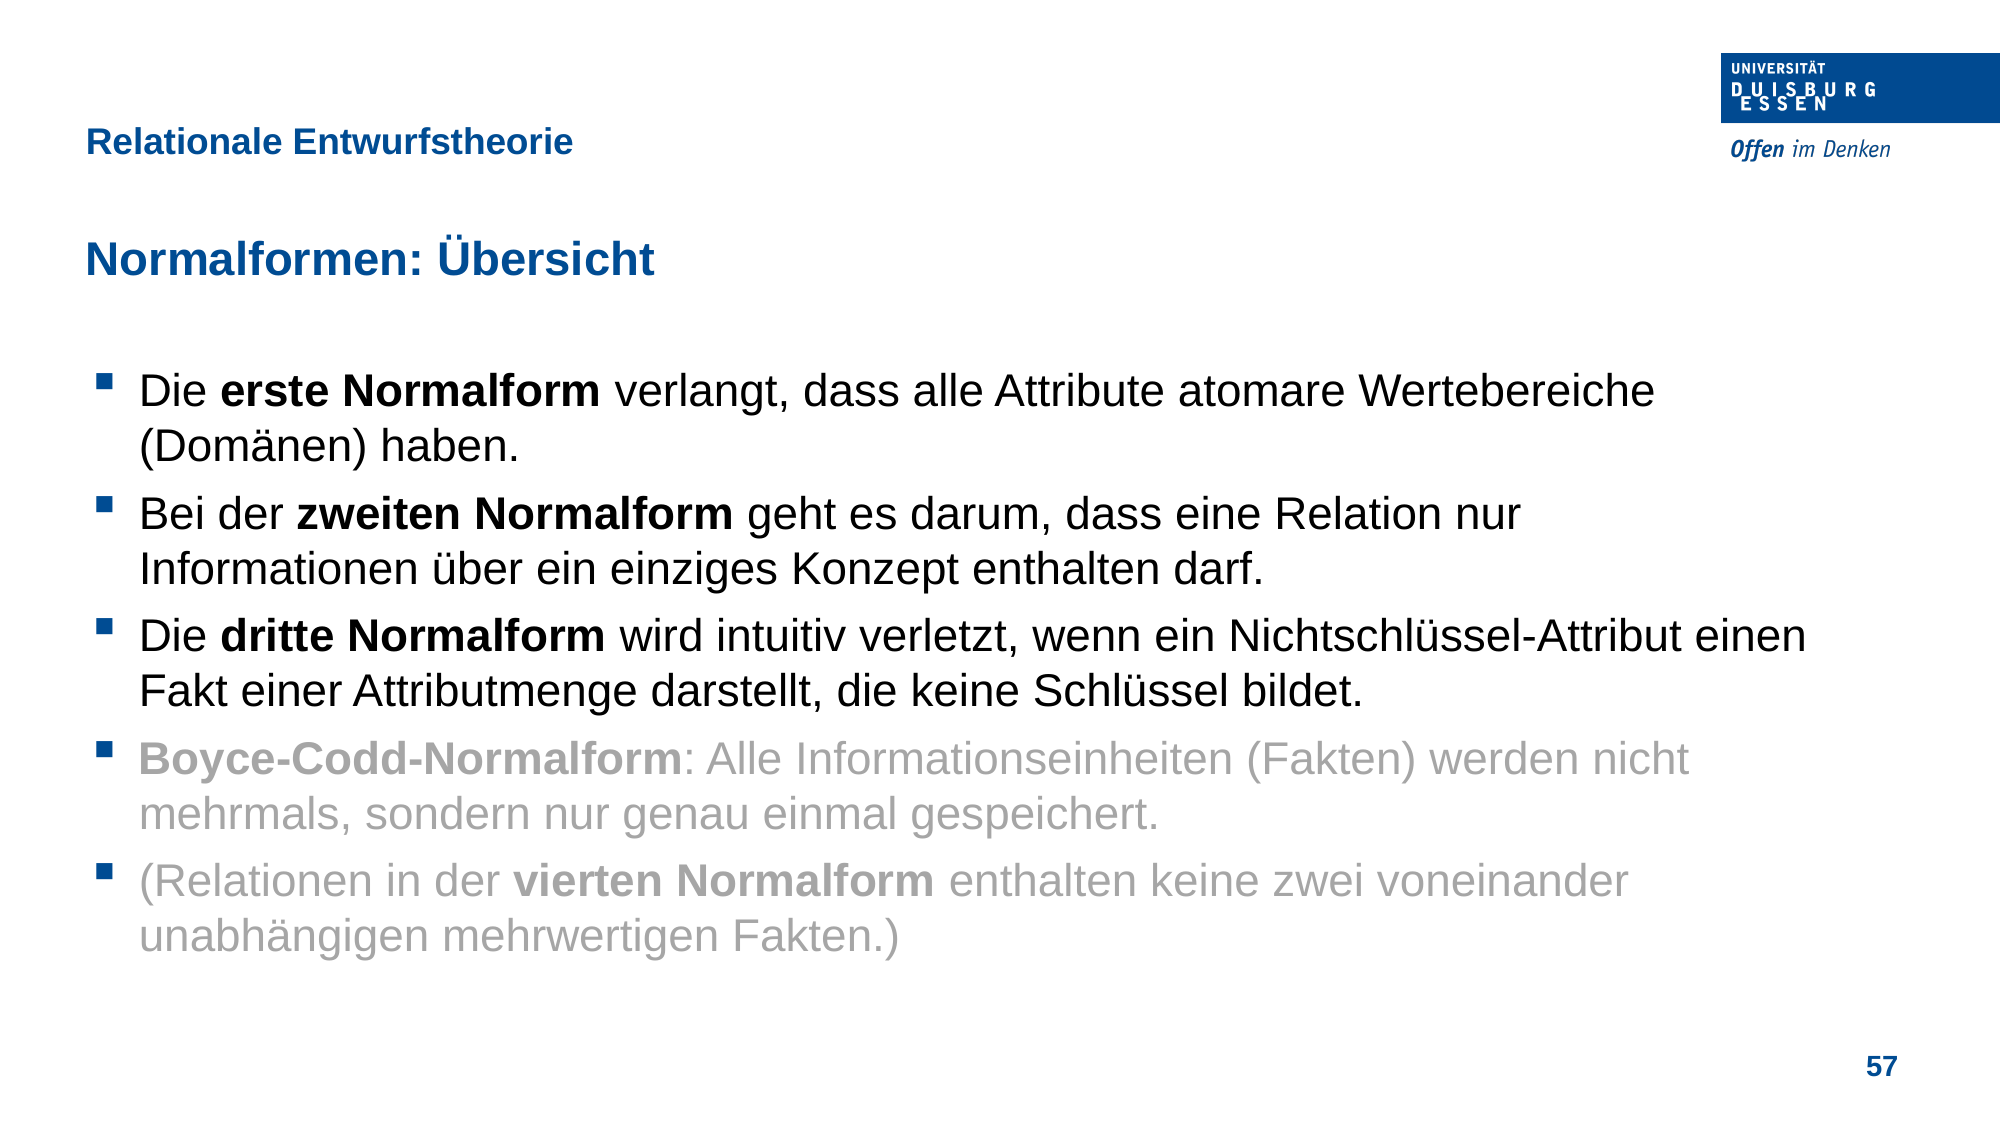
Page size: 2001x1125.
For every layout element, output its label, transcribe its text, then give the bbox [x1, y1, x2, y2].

picture [1721, 53, 2000, 162]
list Die erste Normalform verlangt, dass alle Attribute atomare Wertebereiche (Domänen) haben. Bei der zweiten Normalform geht es darum, dass eine Relation nur Informationen über ein einziges Konzept enthalten darf. Die dritte Normalform wird intuitiv verletzt, wenn ein Nichtschlüssel-Attribut einen Fakt einer Attributmenge darstellt, die keine Schlüssel bildet. Boyce-Codd-Normalform: Alle Informationseinheiten (Fakten) werden nicht mehrmals, sondern nur genau einmal gespeichert. (Relationen in der vierten Normalform enthalten keine zwei voneinander unabhängigen mehrwertigen Fakten.) [85, 353, 1825, 1040]
list Relationale Entwurfstheorie [85, 122, 1694, 163]
list Normalformen: Übersicht [85, 227, 1825, 294]
slide_number 57 [1677, 1039, 1914, 1081]
